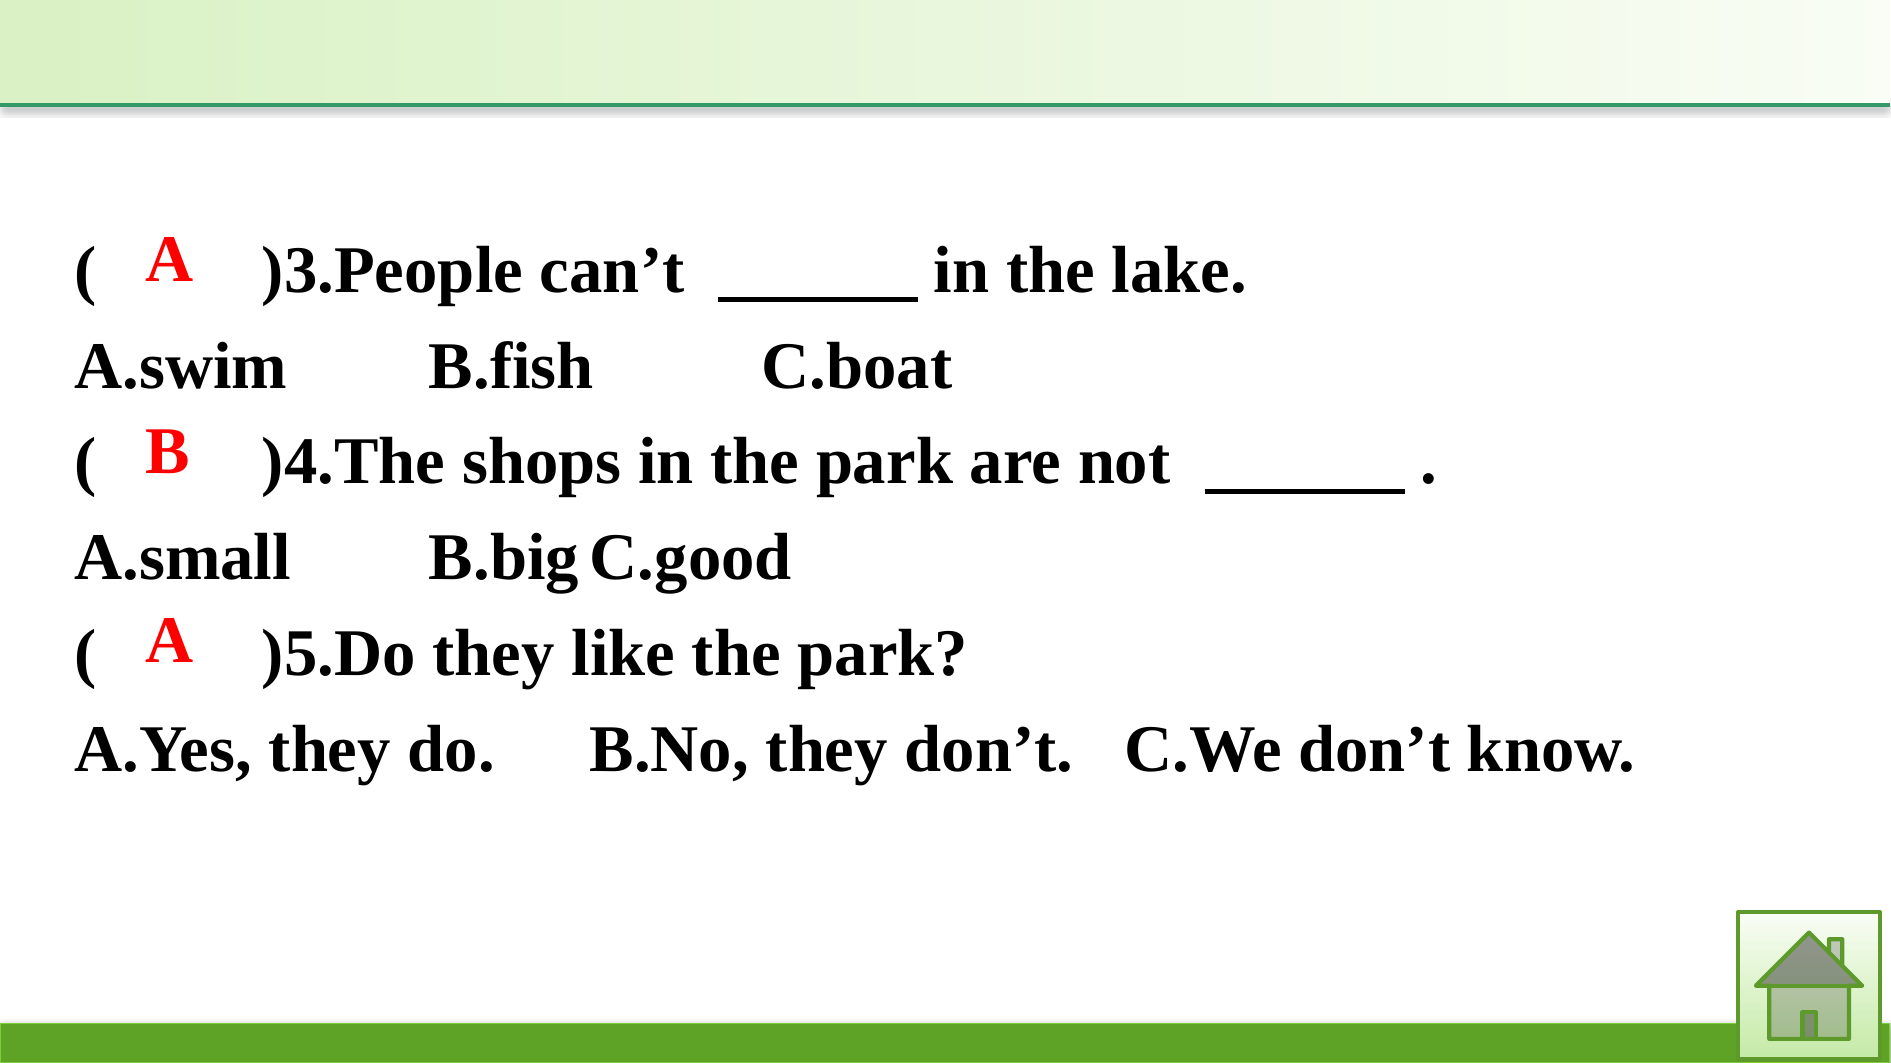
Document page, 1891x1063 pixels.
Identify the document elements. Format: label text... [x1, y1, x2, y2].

text_box ( )3.People can’t in the lake. A.swim B.fish C.boat ( )4.The shops in the park are not . A.small B.big C.good ( )5.Do they like the park? A.Yes, they do. B.No, they don’t. C.We don’t know. [59, 202, 1833, 793]
